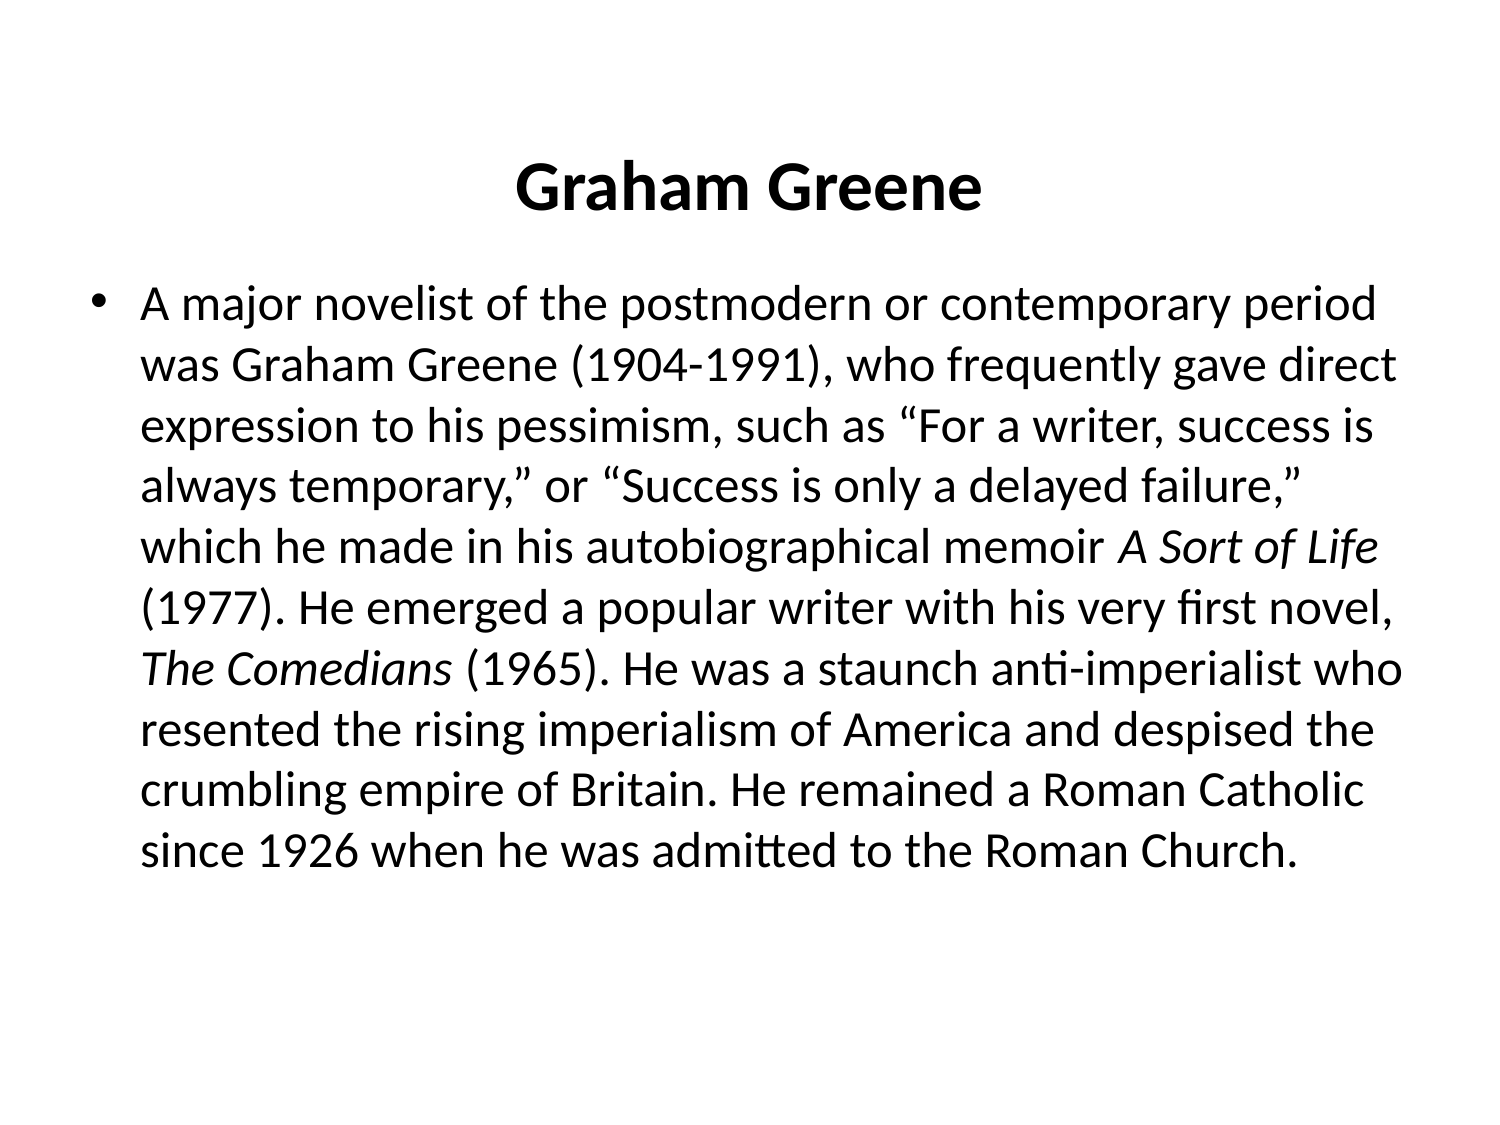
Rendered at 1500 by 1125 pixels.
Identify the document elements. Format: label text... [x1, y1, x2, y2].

list A major novelist of the postmodern or contemporary period was Graham Greene (1904-1991), who frequently gave direct expression to his pessimism, such as “For a writer, success is always temporary,” or “Success is only a delayed failure,” which he made in his autobiographical memoir A Sort of Life (1977). He emerged a popular writer with his very first novel, The Comedians (1965). He was a staunch anti-imperialist who resented the rising imperialism of America and despised the crumbling empire of Britain. He remained a Roman Catholic since 1926 when he was admitted to the Roman Church. [75, 262, 1425, 1005]
title Graham Greene [75, 45, 1425, 233]
